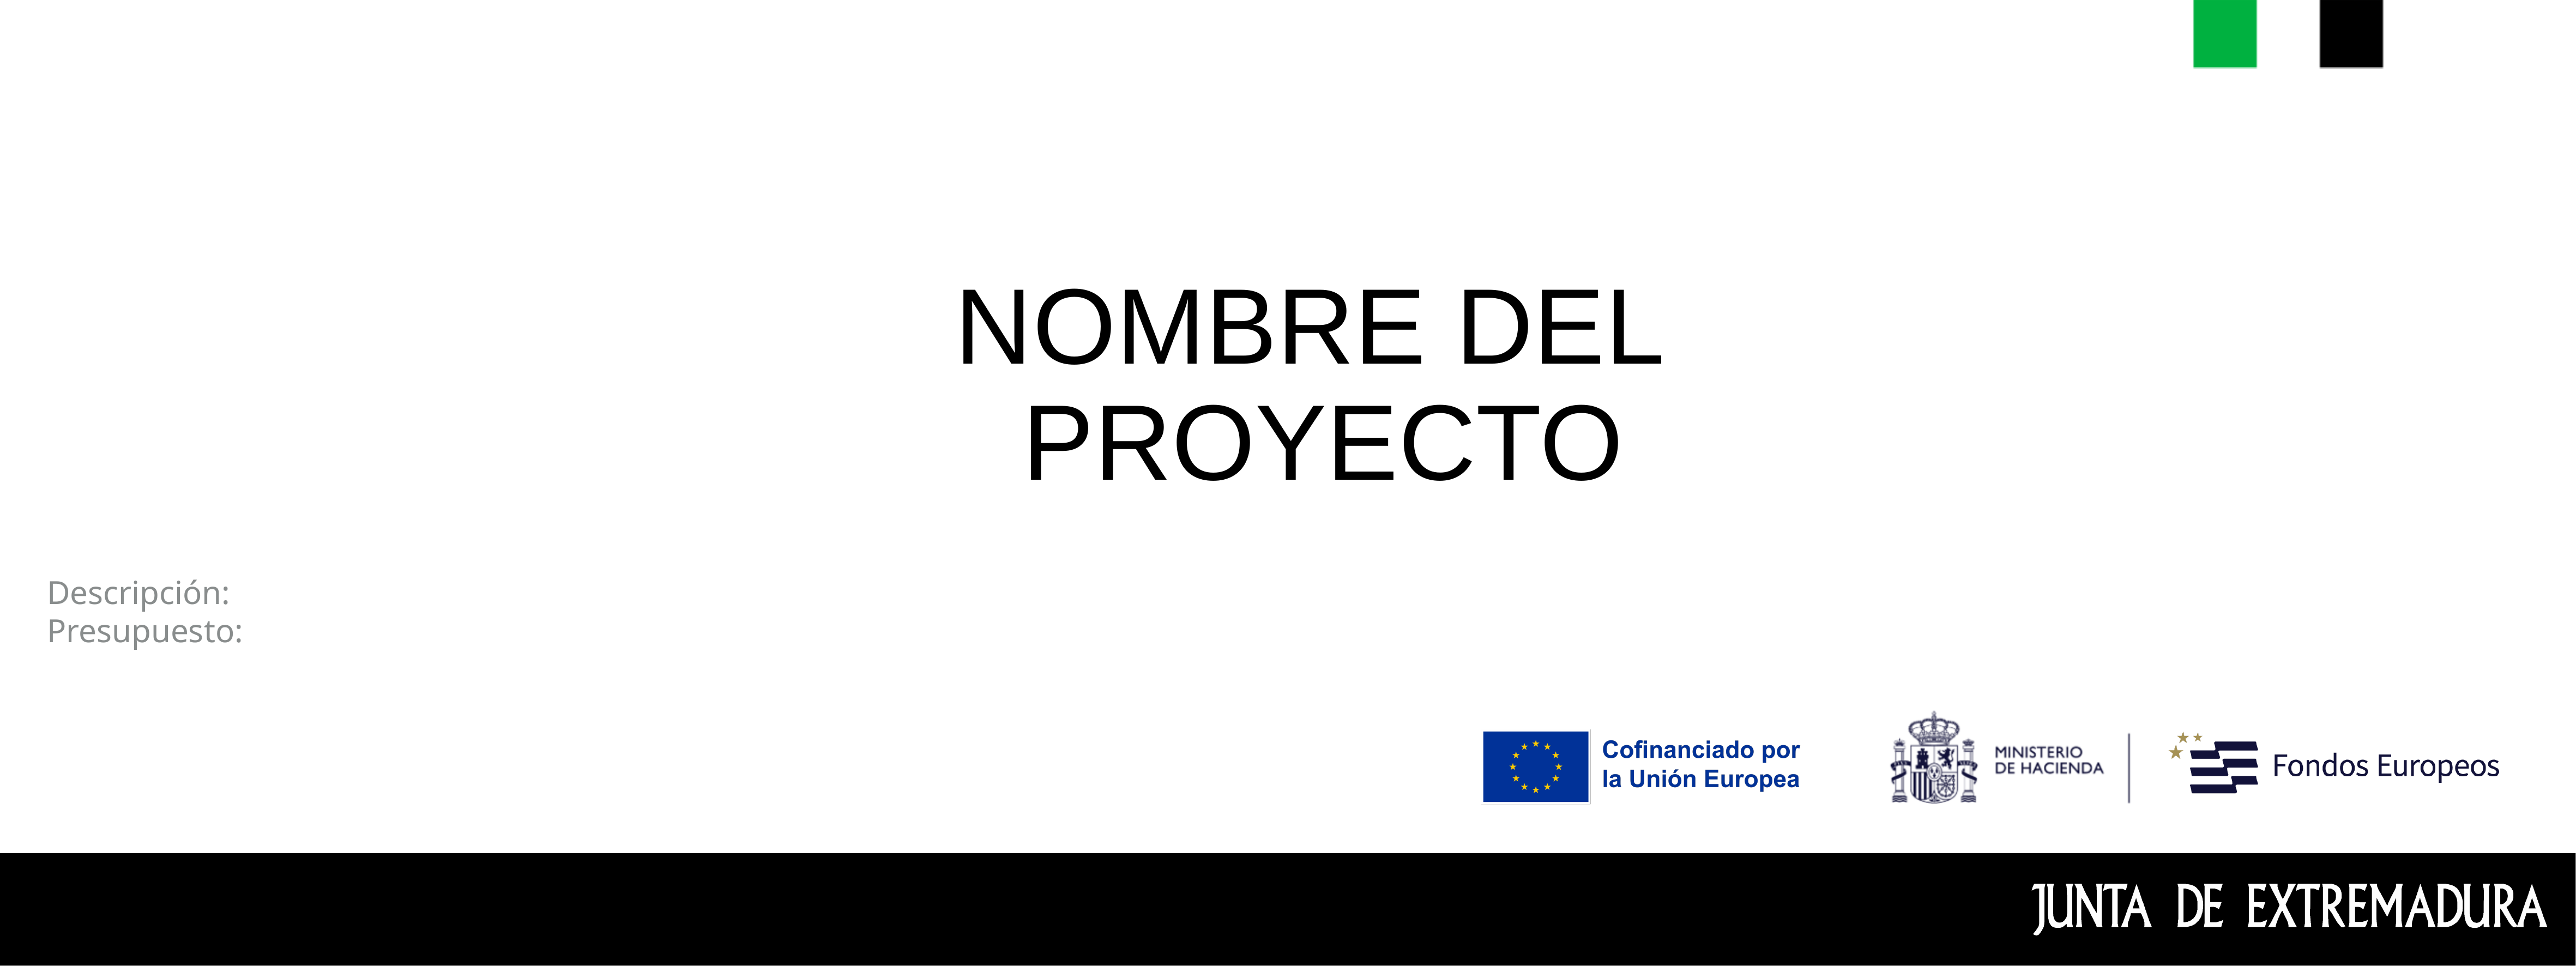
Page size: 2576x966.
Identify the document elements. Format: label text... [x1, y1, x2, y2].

picture [2031, 884, 2547, 935]
title NOMBRE DEL PROYECTO [357, 267, 2289, 508]
text_box [0, 853, 2576, 966]
picture [2192, 0, 2386, 69]
picture [2162, 726, 2505, 799]
picture [1477, 726, 1815, 808]
picture [1863, 704, 2151, 820]
text_box Descripción: Presupuesto: [39, 569, 521, 691]
